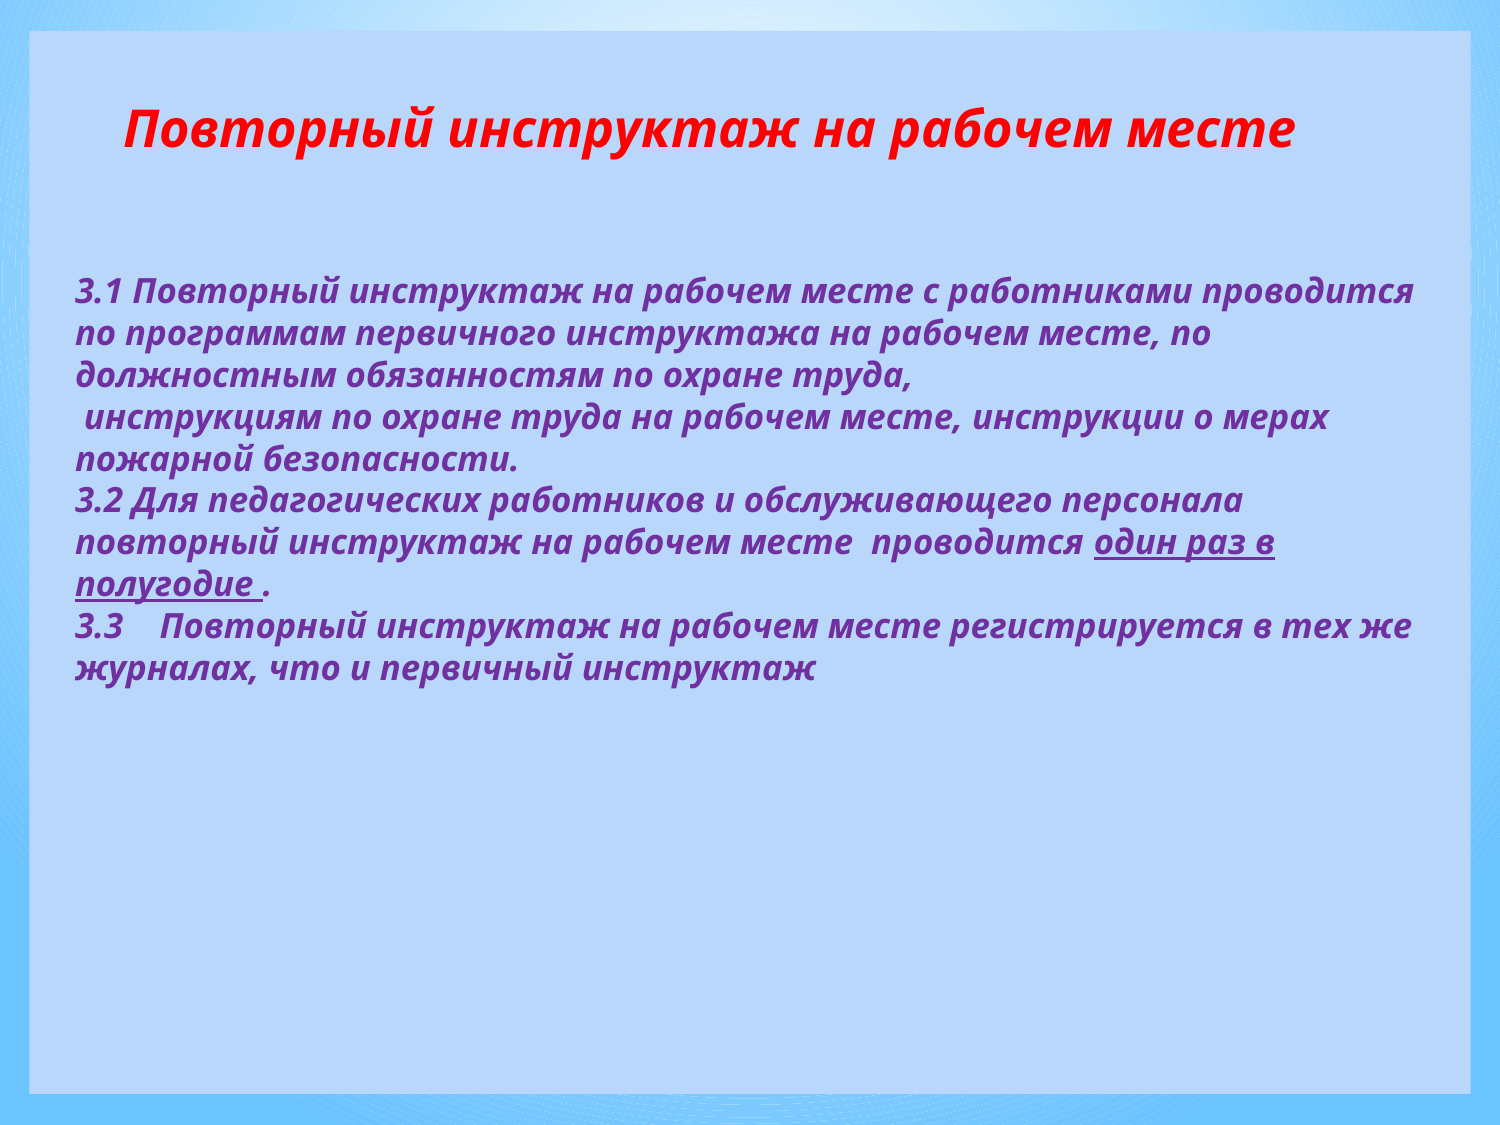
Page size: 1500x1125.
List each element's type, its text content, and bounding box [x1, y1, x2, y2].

title Повторный инструктаж на рабочем месте 3.1 Повторный инструктаж на рабочем месте с работниками проводится по программам первичного инструктажа на рабочем месте, по должностным обязанностям по охране труда, инструкциям по охране труда на рабочем месте, инструкции о мерах пожарной безопасности. 3.2 Для педагогических работников и обслуживающего персонала повторный инструктаж на рабочем месте проводится один раз в полугодие . 3.3 Повторный инструктаж на рабочем месте регистрируется в тех же журналах, что и первичный инструктаж [29, 30, 1471, 1094]
